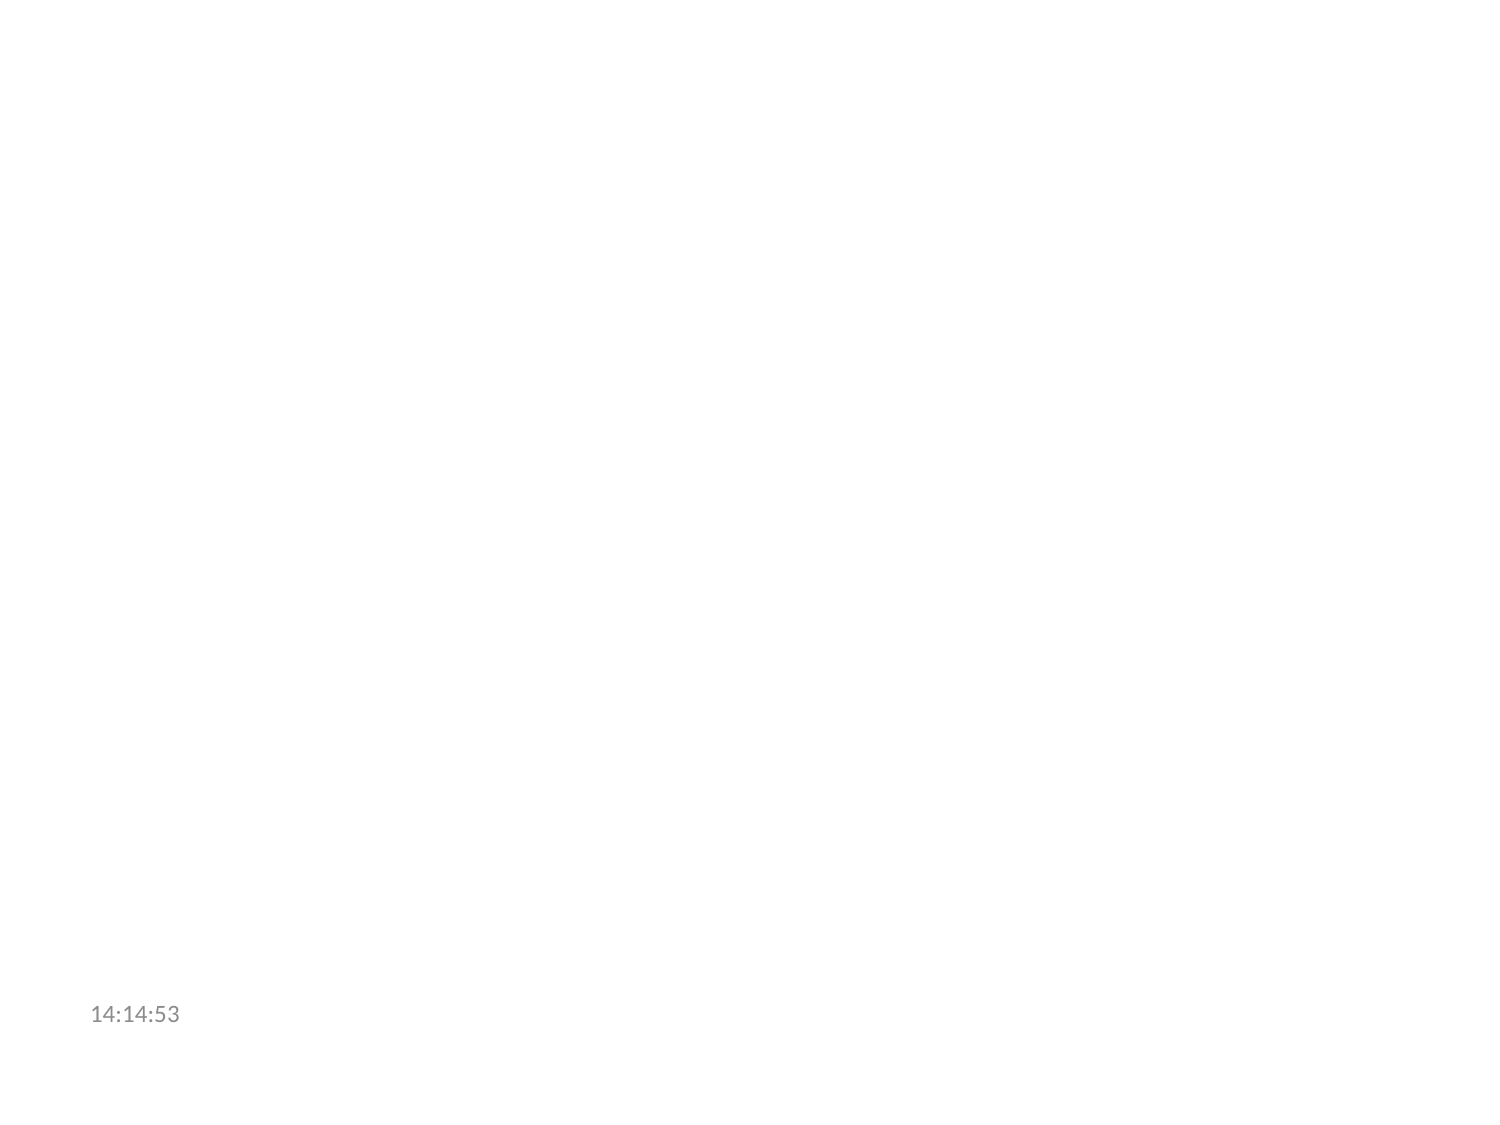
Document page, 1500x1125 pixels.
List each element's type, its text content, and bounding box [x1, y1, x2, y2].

text_box 15:35:09 [75, 982, 425, 1043]
